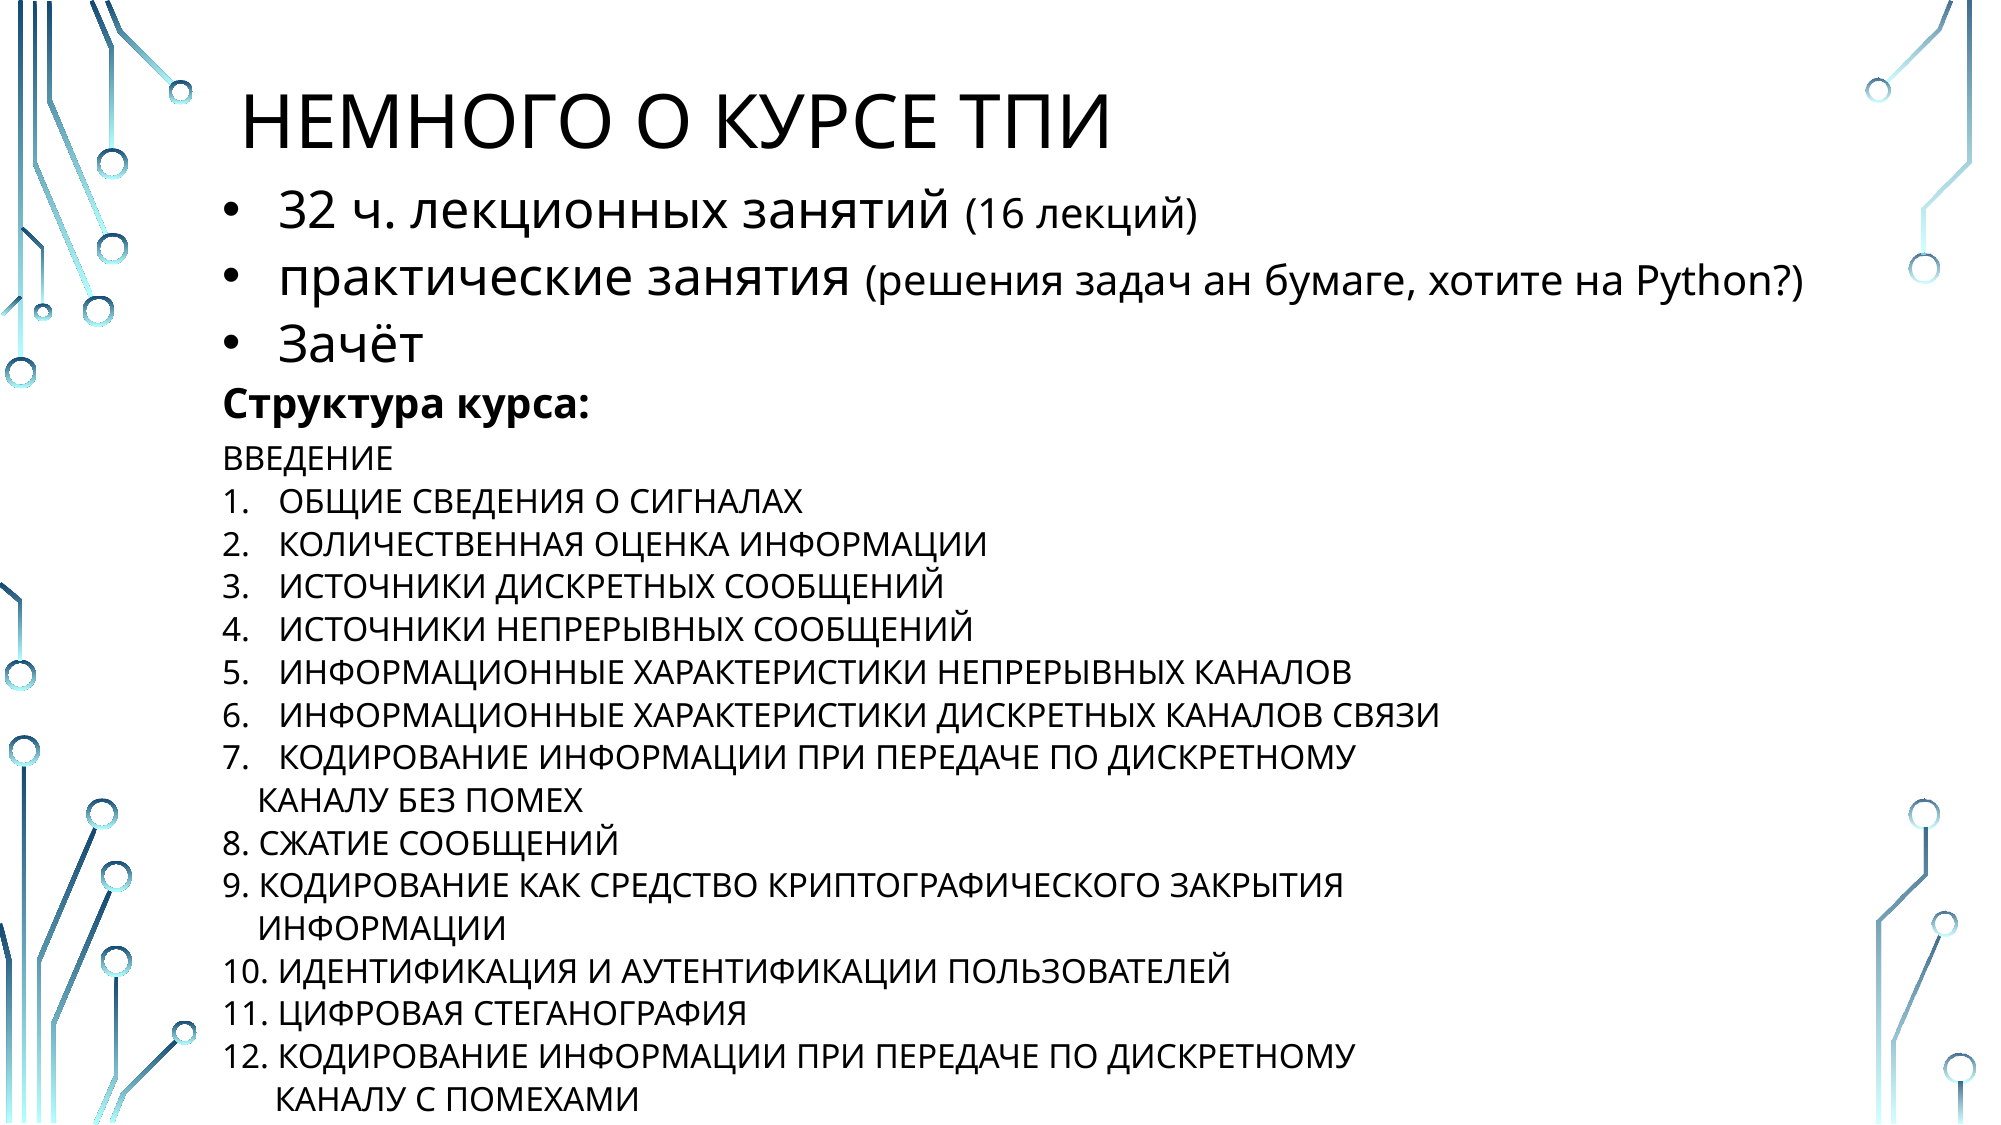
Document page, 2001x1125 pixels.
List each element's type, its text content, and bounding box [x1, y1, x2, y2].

title НЕМНОГО О Курсе ТПИ [224, 3, 1850, 165]
text_box ВВЕДЕНИЕ ОБЩИЕ СВЕДЕНИЯ О СИГНАЛАХ КОЛИЧЕСТВЕННАЯ ОЦЕНКА ИНФОРМАЦИИ ИСТОЧНИКИ ДИСКРЕТНЫХ СООБЩЕНИЙ ИСТОЧНИКИ НЕПРЕРЫВНЫХ СООБЩЕНИЙ ИНФОРМАЦИОННЫЕ ХАРАКТЕРИСТИКИ НЕПРЕРЫВНЫХ КАНАЛОВ ИНФОРМАЦИОННЫЕ ХАРАКТЕРИСТИКИ ДИСКРЕТНЫХ КАНАЛОВ СВЯЗИ КОДИРОВАНИЕ ИНФОРМАЦИИ ПРИ ПЕРЕДАЧЕ ПО ДИСКРЕТНОМУ КАНАЛУ БЕЗ ПОМЕХ 8. СЖАТИЕ СООБЩЕНИЙ 9. КОДИРОВАНИЕ КАК СРЕДСТВО КРИПТОГРАФИЧЕСКОГО ЗАКРЫТИЯ ИНФОРМАЦИИ 10. ИДЕНТИФИКАЦИЯ И АУТЕНТИФИКАЦИИ ПОЛЬЗОВАТЕЛЕЙ 11. ЦИФРОВАЯ СТЕГАНОГРАФИЯ 12. КОДИРОВАНИЕ ИНФОРМАЦИИ ПРИ ПЕРЕДАЧЕ ПО ДИСКРЕТНОМУ КАНАЛУ С ПОМЕХАМИ [207, 427, 1991, 1125]
text_box 32 ч. лекционных занятий (16 лекций) практические занятия (решения задач ан бумаге, хотите на Python?) Зачёт Структура курса: [207, 165, 1991, 427]
